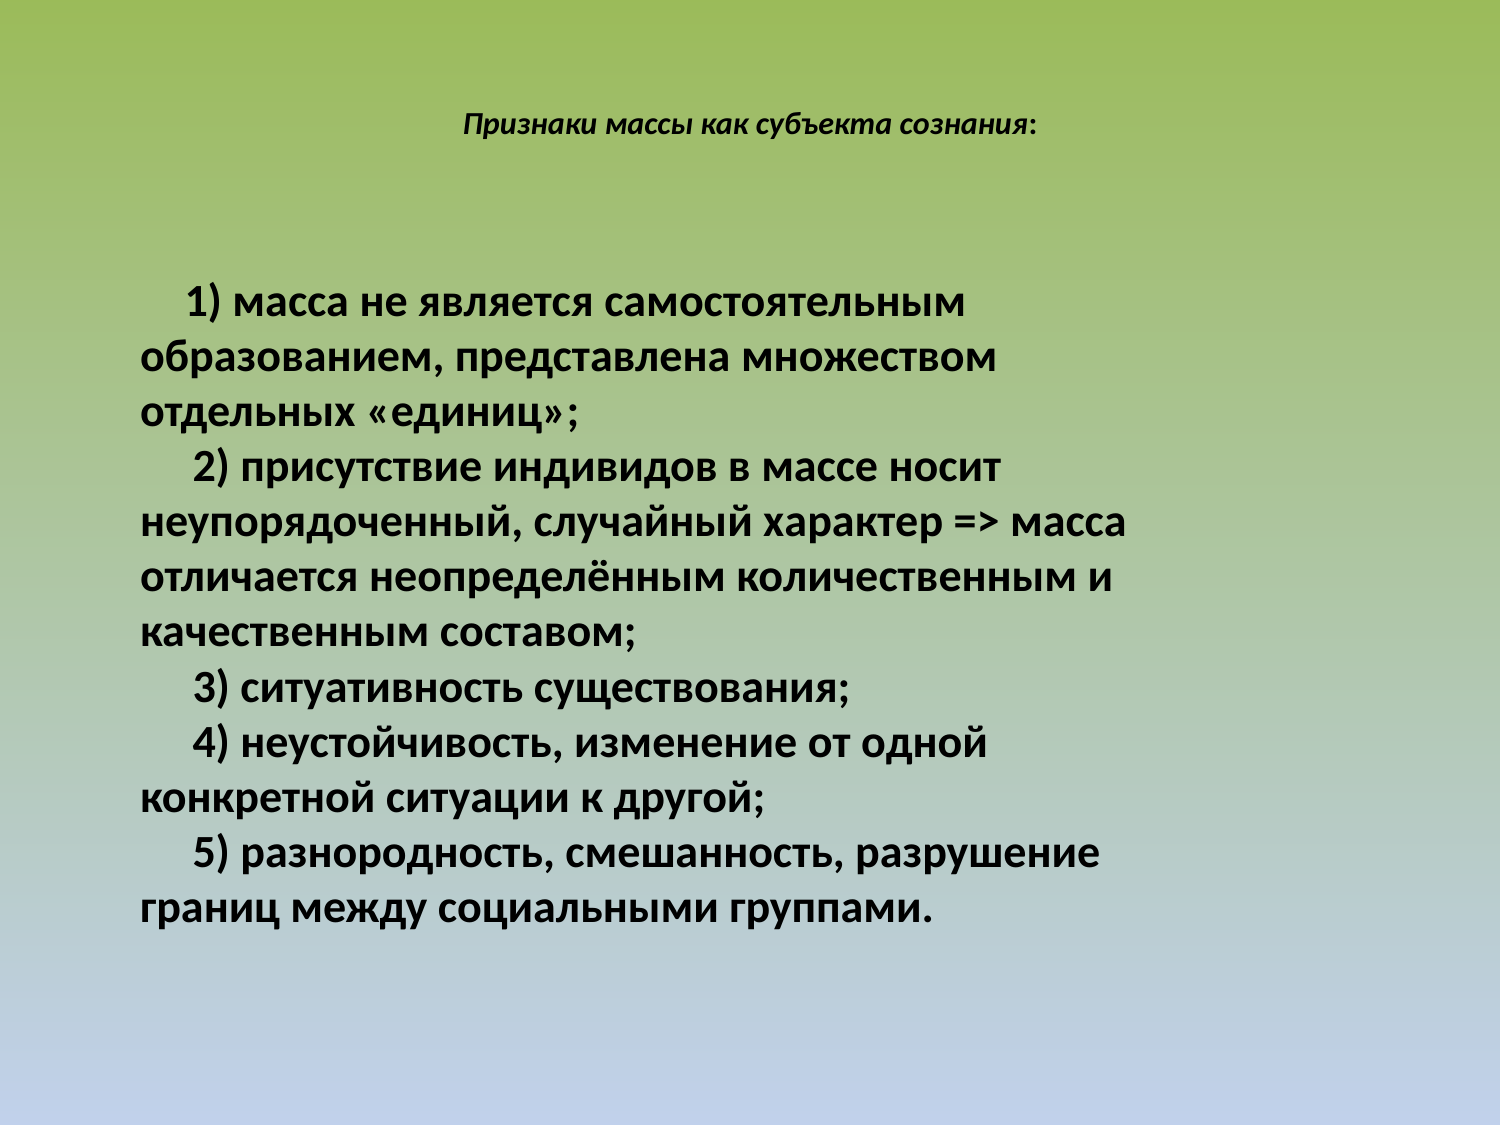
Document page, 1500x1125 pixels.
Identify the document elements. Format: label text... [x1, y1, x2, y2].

title Признаки массы как субъекта сознания: [75, 93, 1425, 188]
list 1) масса не является самостоятельным образованием, представлена множеством отдельных «единиц»; 2) присутствие индивидов в массе носит неупорядоченный, случайный характер => масса отличается неопределённым количественным и качественным составом; 3) ситуативность существования; 4) неустойчивость, изменение от одной конкретной ситуации к другой; 5) разнородность, смешанность, разрушение границ между социальными группами. [75, 262, 1219, 1005]
